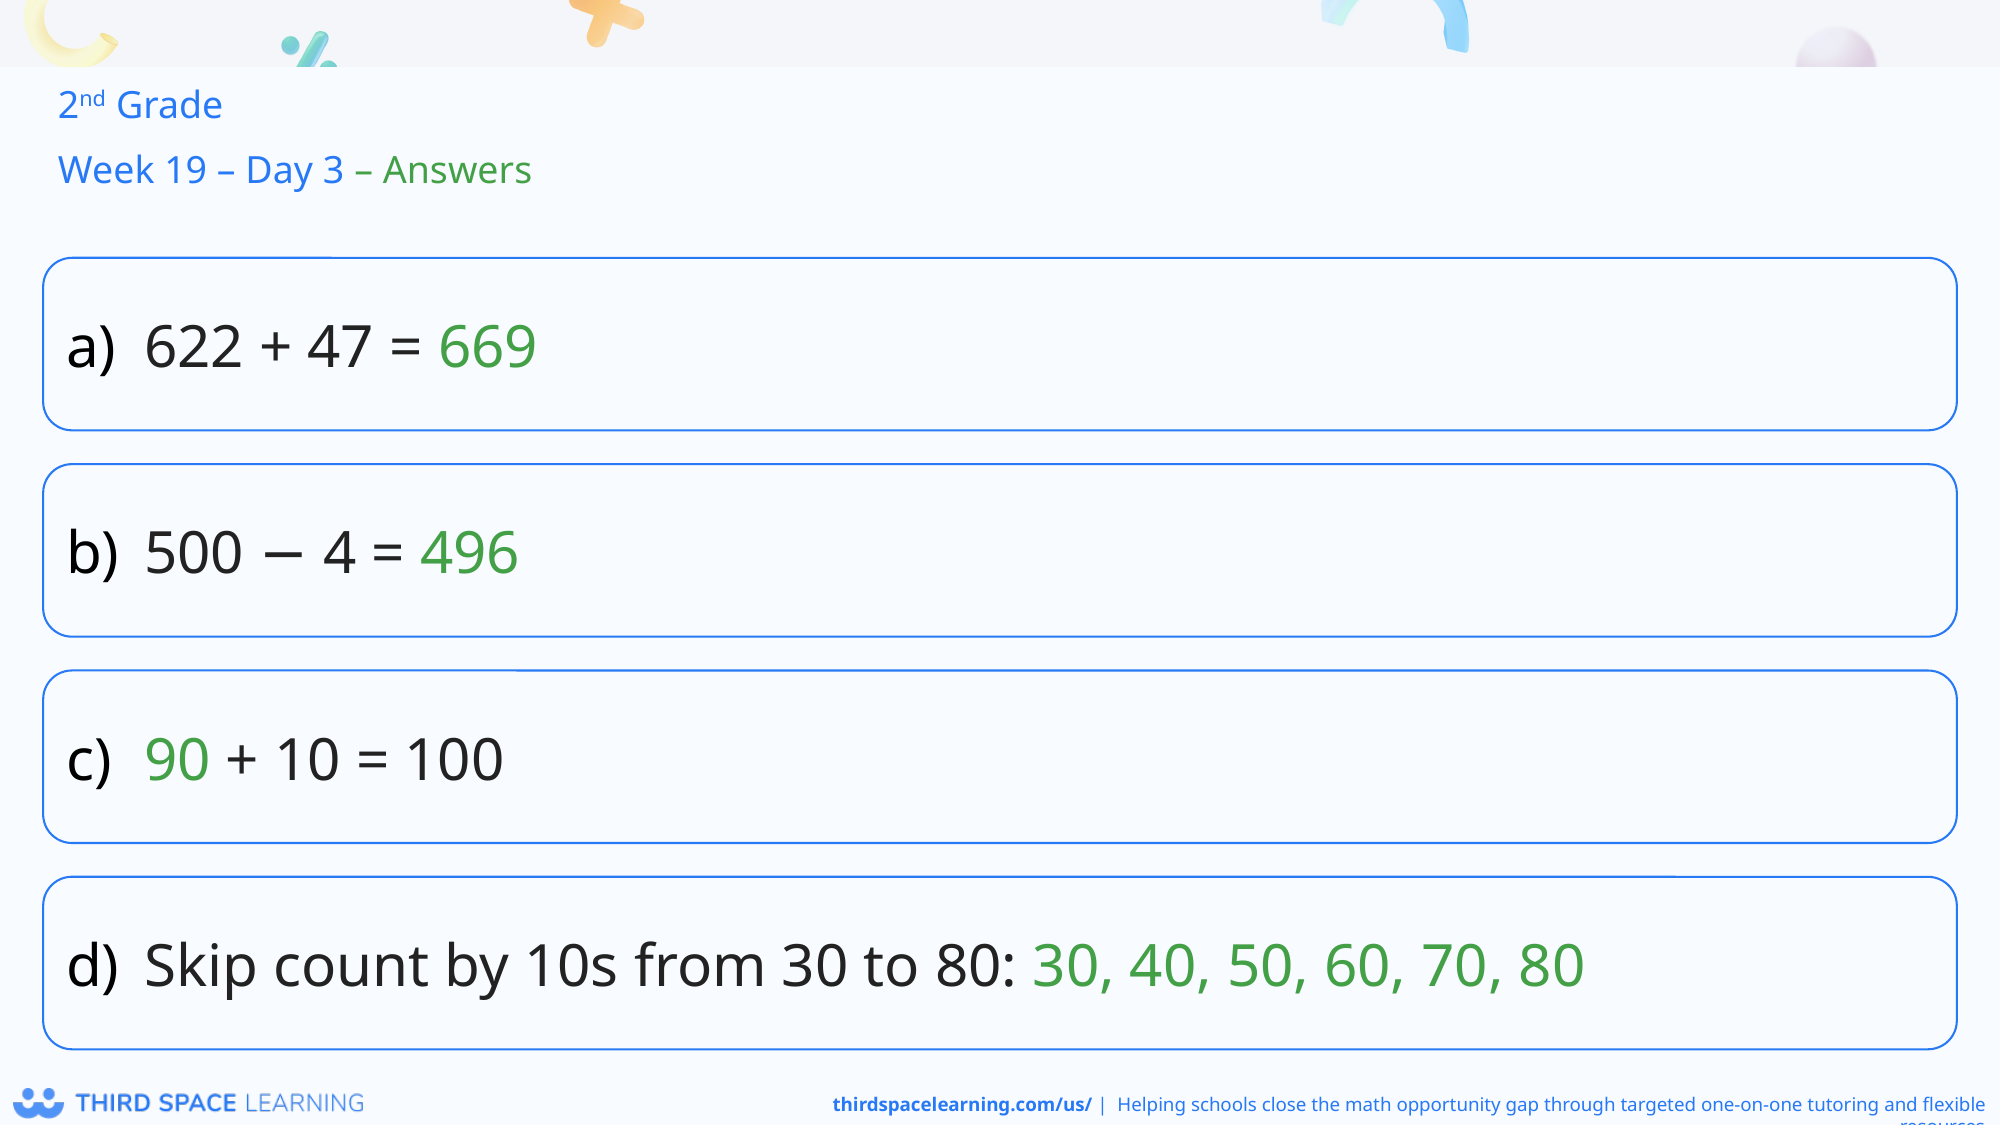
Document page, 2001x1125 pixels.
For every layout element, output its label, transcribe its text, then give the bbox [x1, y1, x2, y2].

list 90 + 10 = 100 [129, 684, 1939, 829]
list Skip count by 10s from 30 to 80: 30, 40, 50, 60, 70, 80 [129, 891, 1939, 1035]
picture [0, 0, 2000, 67]
list 622 + 47 = 669 [129, 272, 1939, 416]
list 500 − 4 = 496 [129, 478, 1939, 623]
picture [13, 1088, 365, 1119]
text_box 2nd Grade Week 19 – Day 3 – Answers [43, 73, 705, 212]
